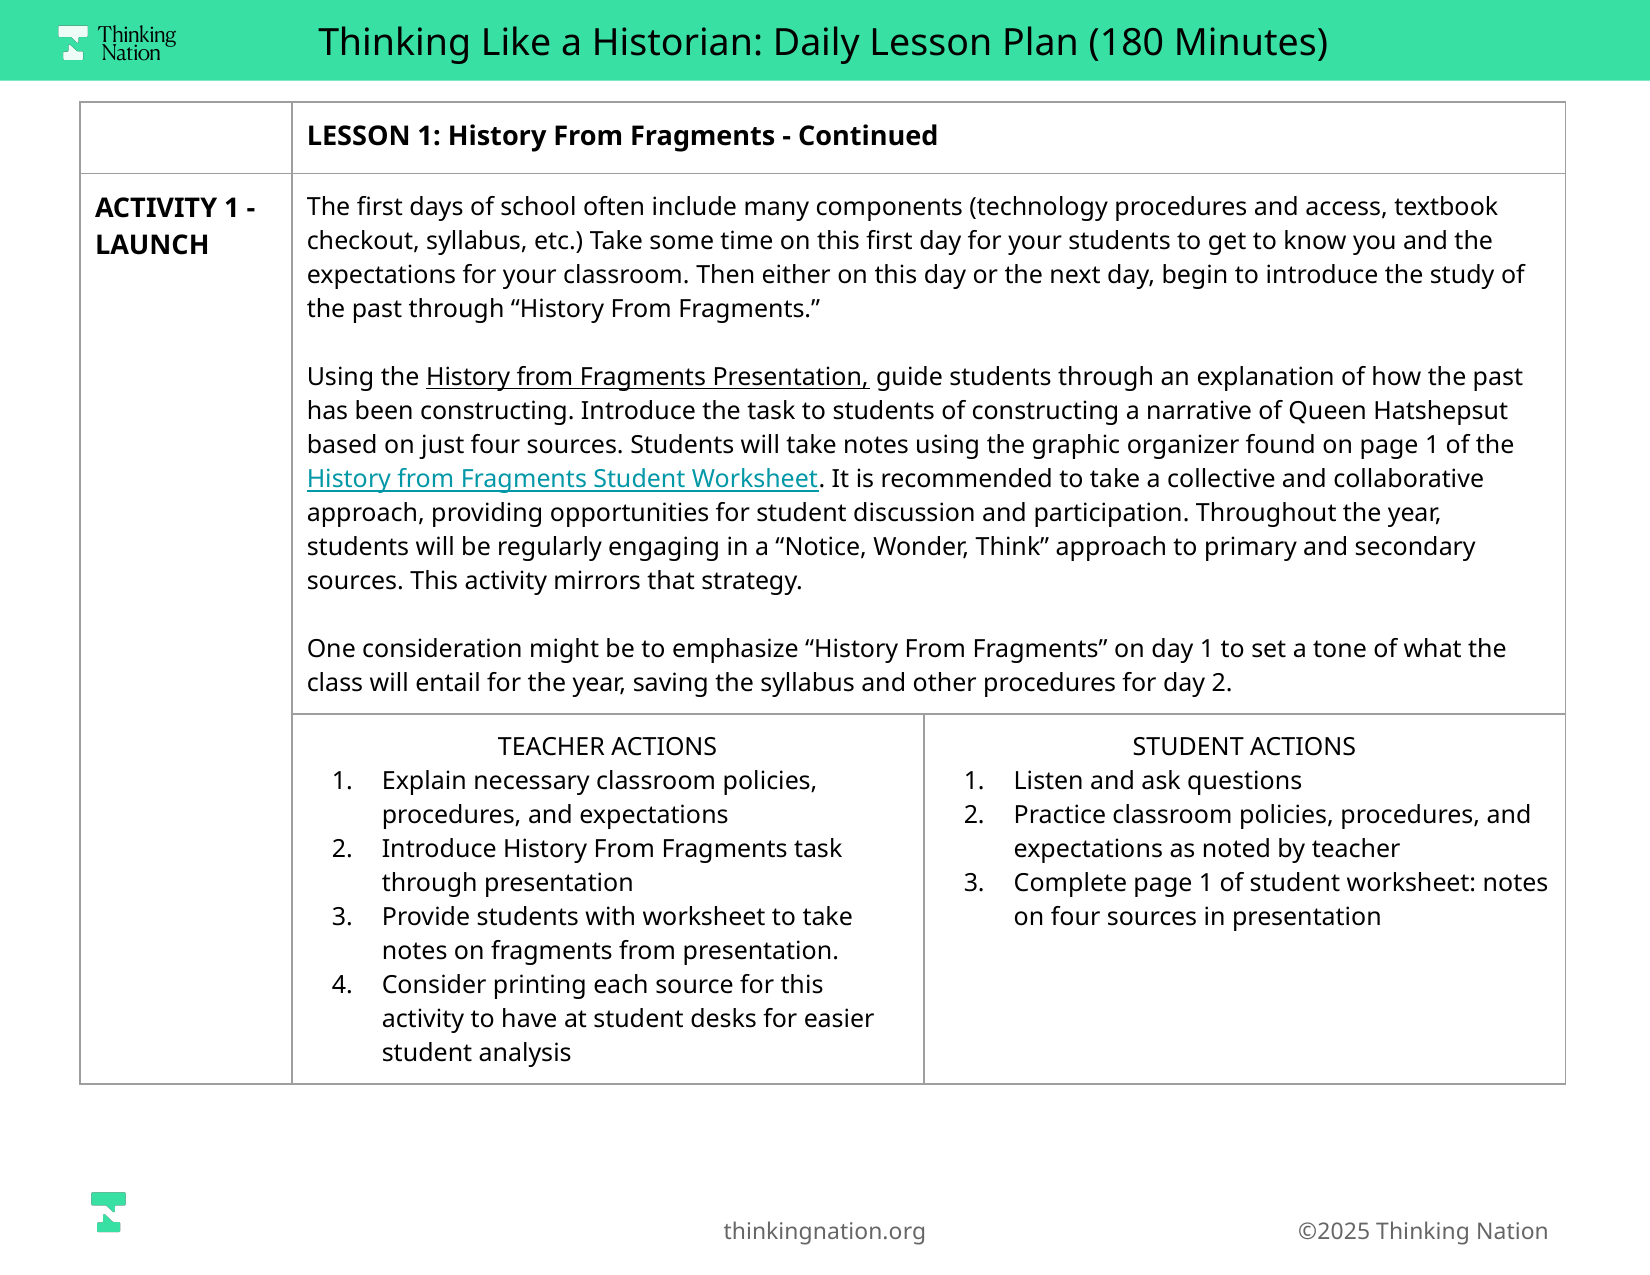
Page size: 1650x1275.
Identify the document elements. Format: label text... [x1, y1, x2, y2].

table_cell The first days of school often include many components (technology procedures and access, textbook checkout, syllabus, etc.) Take some time on this first day for your students to get to know you and the expectations for your classroom. Then either on this day or the next day, begin to introduce the study of the past through “History From Fragments.” Using the History from Fragments Presentation, guide students through an explanation of how the past has been constructing. Introduce the task to students of constructing a narrative of Queen Hatshepsut based on just four sources. Students will take notes using the graphic organizer found on page 1 of the History from Fragments Student Worksheet. It is recommended to take a collective and collaborative approach, providing opportunities for student discussion and participation. Throughout the year, students will be regularly engaging in a “Notice, Wonder, Think” approach to primary and secondary sources. This activity mirrors that strategy. One consideration might be to emphasize “History From Fragments” on day 1 to set a tone of what the class will entail for the year, saving the syllabus and other procedures for day 2. [293, 174, 1565, 713]
table_cell ACTIVITY 1 - LAUNCH [81, 174, 291, 1083]
text_box Thinking Like a Historian: Daily Lesson Plan (180 Minutes) [0, 0, 1650, 81]
picture [45, 14, 180, 71]
table_cell TEACHER ACTIONS Explain necessary classroom policies, procedures, and expectations Introduce History From Fragments task through presentation Provide students with worksheet to take notes on fragments from presentation. Consider printing each source for this activity to have at student desks for easier student analysis [293, 715, 923, 1083]
table_header LESSON 1: History From Fragments - Continued [293, 103, 1565, 173]
text_box thinkingnation.org [629, 1200, 1021, 1240]
picture [80, 1184, 136, 1240]
text_box ©2025 Thinking Nation [1174, 1200, 1566, 1240]
table_header [81, 103, 291, 173]
table_cell STUDENT ACTIONS Listen and ask questions Practice classroom policies, procedures, and expectations as noted by teacher Complete page 1 of student worksheet: notes on four sources in presentation [925, 715, 1565, 1083]
